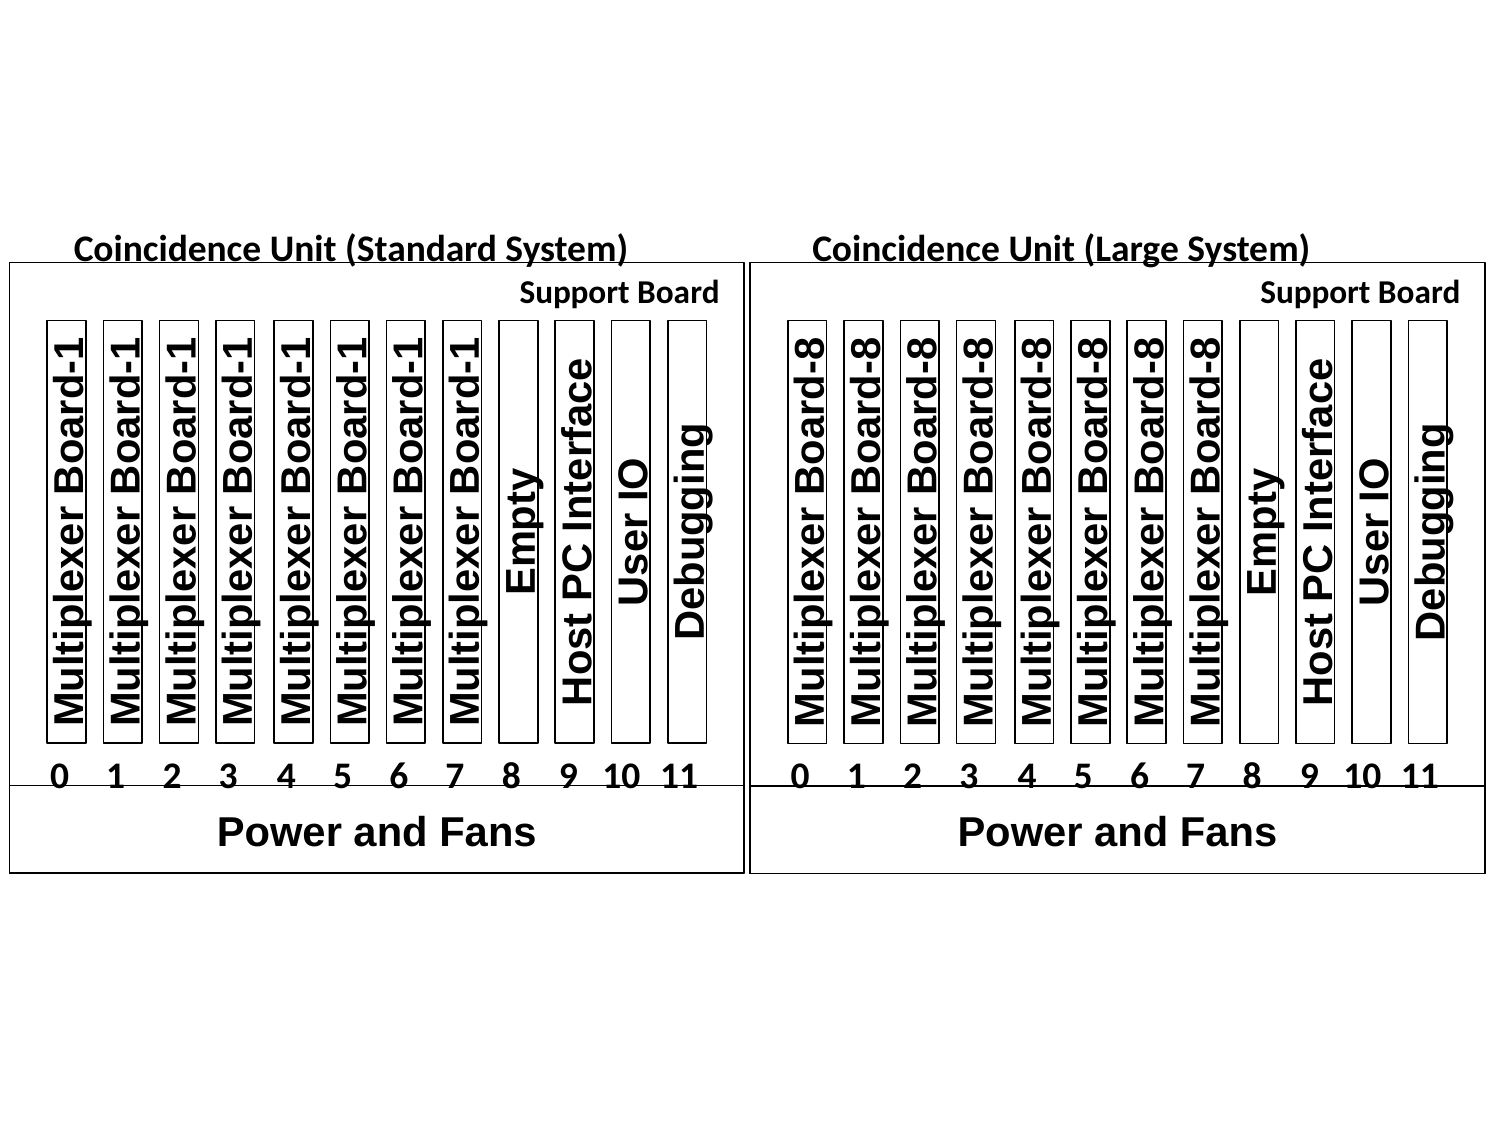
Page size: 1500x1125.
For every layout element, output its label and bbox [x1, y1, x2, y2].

text_box [9, 216, 748, 874]
text_box [749, 216, 1500, 874]
